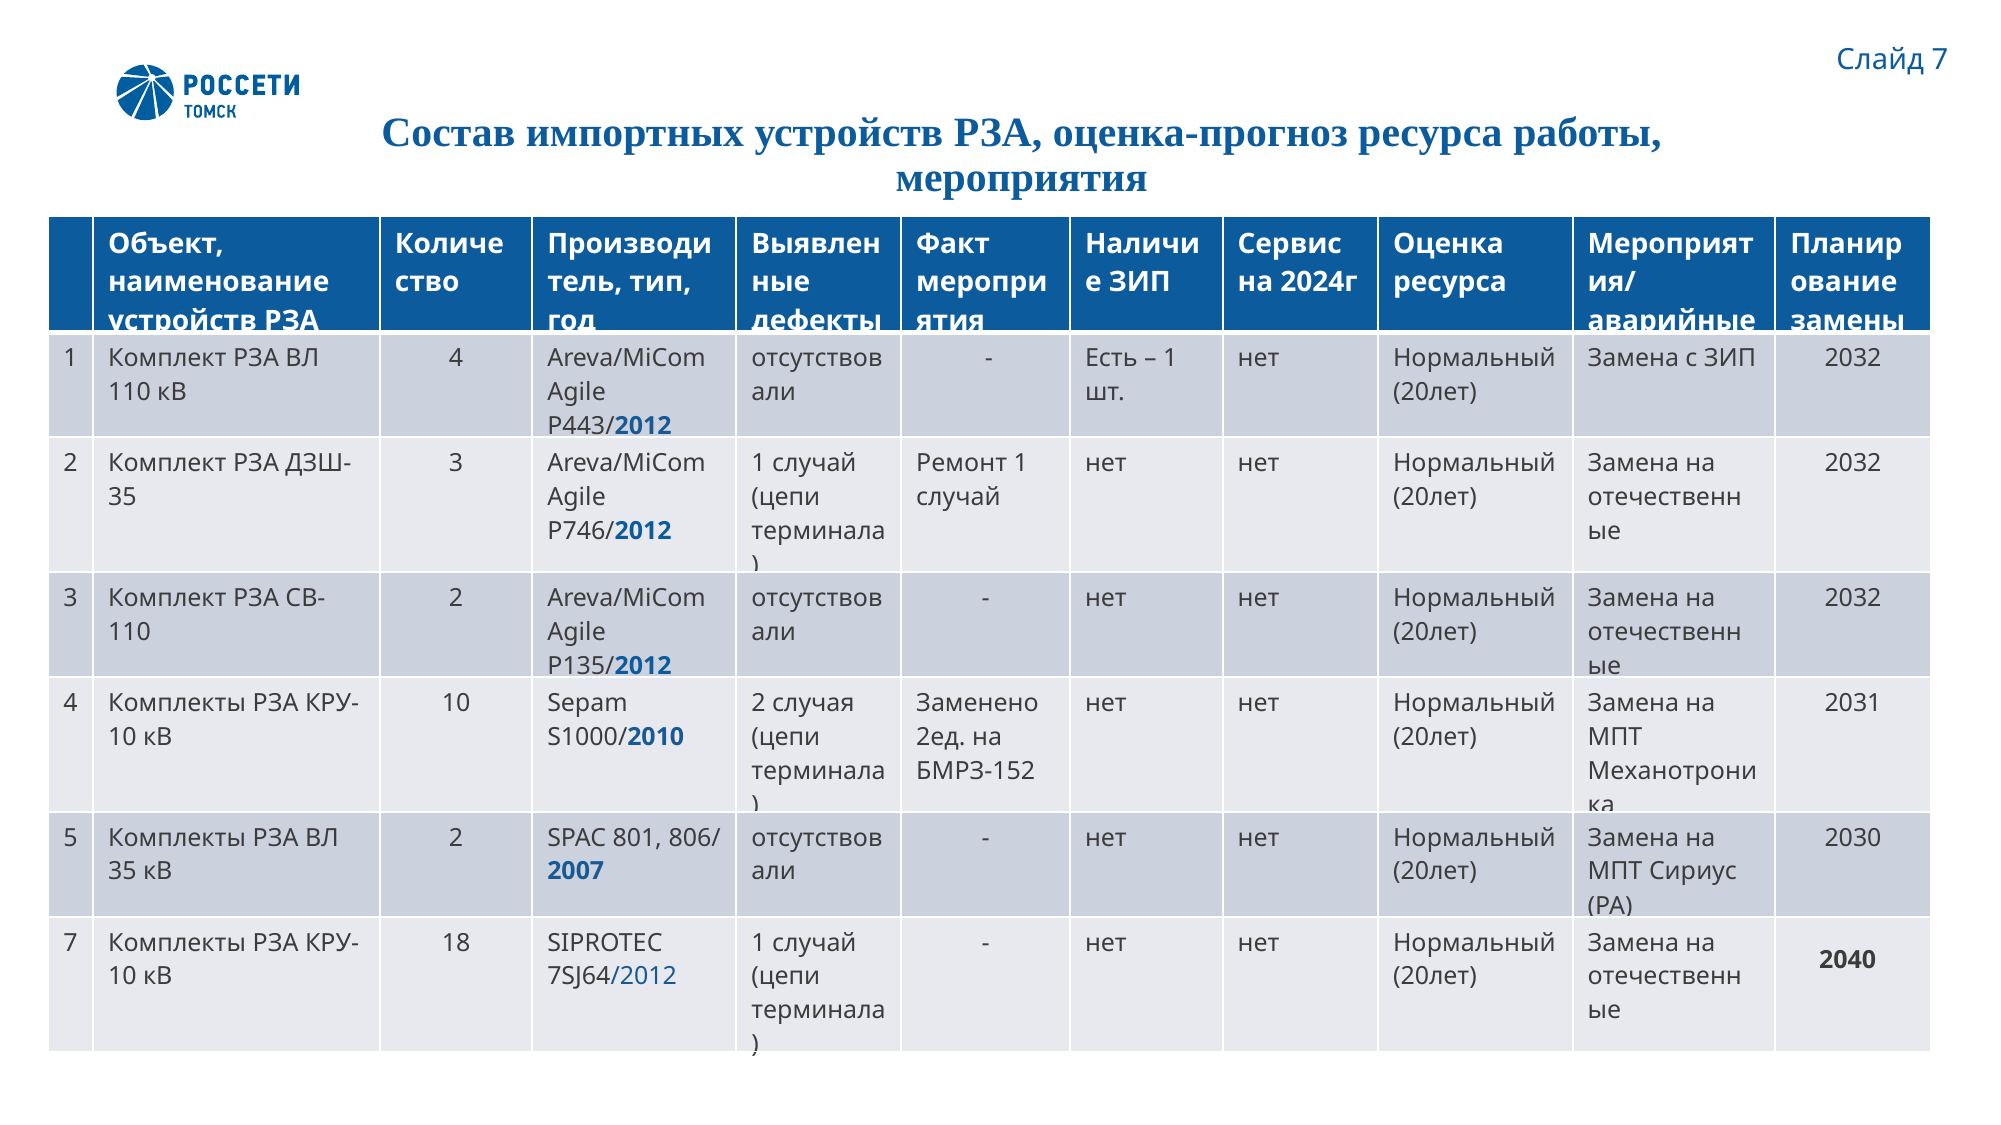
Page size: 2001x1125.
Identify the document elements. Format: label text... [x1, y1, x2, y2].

table_cell 2 [381, 573, 531, 676]
table_cell нет [1071, 918, 1222, 1051]
table_cell Замена на МПТ Сириус (РА) [1574, 813, 1774, 916]
table_cell 2030 [1776, 813, 1930, 916]
table_cell - [902, 335, 1069, 436]
table_cell SPAC 801, 806/ 2007 [533, 813, 735, 916]
table_cell 2 [49, 438, 92, 571]
table_cell 2032 [1776, 573, 1930, 676]
table_cell Ремонт 1 случай [902, 438, 1069, 571]
table_cell 10 [381, 678, 531, 811]
table_cell 18 [381, 918, 531, 1051]
table_header Сервис на 2024г [1224, 217, 1377, 330]
table_cell 2040 [1776, 918, 1930, 1051]
table_cell нет [1224, 335, 1377, 436]
table_cell Areva/MiCom Agile P135/2012 [533, 573, 735, 676]
table_cell отсутствовали [737, 573, 900, 676]
table_cell 5 [49, 813, 92, 916]
table_cell нет [1224, 918, 1377, 1051]
table_header Мероприятия/аварийные [1574, 217, 1774, 330]
table_cell Нормальный (20лет) [1379, 678, 1572, 811]
table_cell нет [1224, 573, 1377, 676]
table_cell 1 [49, 335, 92, 436]
table_cell нет [1071, 438, 1222, 571]
table_cell нет [1224, 813, 1377, 916]
table_cell - [902, 573, 1069, 676]
table_cell нет [1224, 438, 1377, 571]
table_cell Нормальный (20лет) [1379, 335, 1572, 436]
table_header Объект, наименование устройств РЗА [94, 217, 379, 330]
table_cell 4 [49, 678, 92, 811]
table_cell SIPROTEC 7SJ64/2012 [533, 918, 735, 1051]
table_cell 2032 [1776, 438, 1930, 571]
table_cell Есть – 1 шт. [1071, 335, 1222, 436]
table_cell Areva/MiCom Agile P746/2012 [533, 438, 735, 571]
table_header Наличие ЗИП [1071, 217, 1222, 330]
table_cell Комплект РЗА ДЗШ-35 [94, 438, 379, 571]
table_header Факт мероприятия [902, 217, 1069, 330]
table_cell Комплекты РЗА КРУ-10 кВ [94, 678, 379, 811]
table_cell 7 [49, 918, 92, 1051]
table_cell Комплект РЗА СВ-110 [94, 573, 379, 676]
table_cell Комплекты РЗА ВЛ 35 кВ [94, 813, 379, 916]
table_cell отсутствовали [737, 813, 900, 916]
table_cell 2031 [1776, 678, 1930, 811]
text_box Слайд 7 [1812, 37, 1973, 84]
table_cell Areva/MiCom Agile P443/2012 [533, 335, 735, 436]
table_header Количество [381, 217, 531, 330]
table_cell 4 [381, 335, 531, 436]
table_header Оценка ресурса [1379, 217, 1572, 330]
table_cell Sepam S1000/2010 [533, 678, 735, 811]
table_header Выявленные дефекты [737, 217, 900, 330]
table_header Производитель, тип, год [533, 217, 735, 330]
table_cell 2 случая (цепи терминала) [737, 678, 900, 811]
table_cell нет [1071, 813, 1222, 916]
table_cell Замена с ЗИП [1574, 335, 1774, 436]
table_cell 3 [381, 438, 531, 571]
table_cell - [902, 918, 1069, 1051]
table_cell Нормальный (20лет) [1379, 573, 1572, 676]
table_cell Нормальный (20лет) [1379, 918, 1572, 1051]
table_cell 2 [381, 813, 531, 916]
table_cell Замена на отечественные [1574, 918, 1774, 1051]
table_cell - [902, 813, 1069, 916]
table_cell Нормальный (20лет) [1379, 813, 1572, 916]
table_cell 1 случай (цепи терминала) [737, 438, 900, 571]
table_cell отсутствовали [737, 335, 900, 436]
table_header Планирование замены [1776, 217, 1930, 330]
table_header [49, 217, 92, 330]
table_cell 2032 [1776, 335, 1930, 436]
table_cell 1 случай (цепи терминала) [737, 918, 900, 1051]
table_cell Комплект РЗА ВЛ 110 кВ [94, 335, 379, 436]
table_cell Заменено 2ед. на БМРЗ-152 [902, 678, 1069, 811]
table_cell 3 [49, 573, 92, 676]
table_cell нет [1224, 678, 1377, 811]
table_cell Комплекты РЗА КРУ-10 кВ [94, 918, 379, 1051]
table_cell Нормальный (20лет) [1379, 438, 1572, 571]
table_cell Замена на отечественные [1574, 573, 1774, 676]
table_cell нет [1071, 573, 1222, 676]
table_cell Замена на отечественные [1574, 438, 1774, 571]
table_cell Замена на МПТ Механотроника [1574, 678, 1774, 811]
text_box Состав импортных устройств РЗА, оценка-прогноз ресурса работы, мероприятия [318, 102, 1725, 208]
table_cell нет [1071, 678, 1222, 811]
